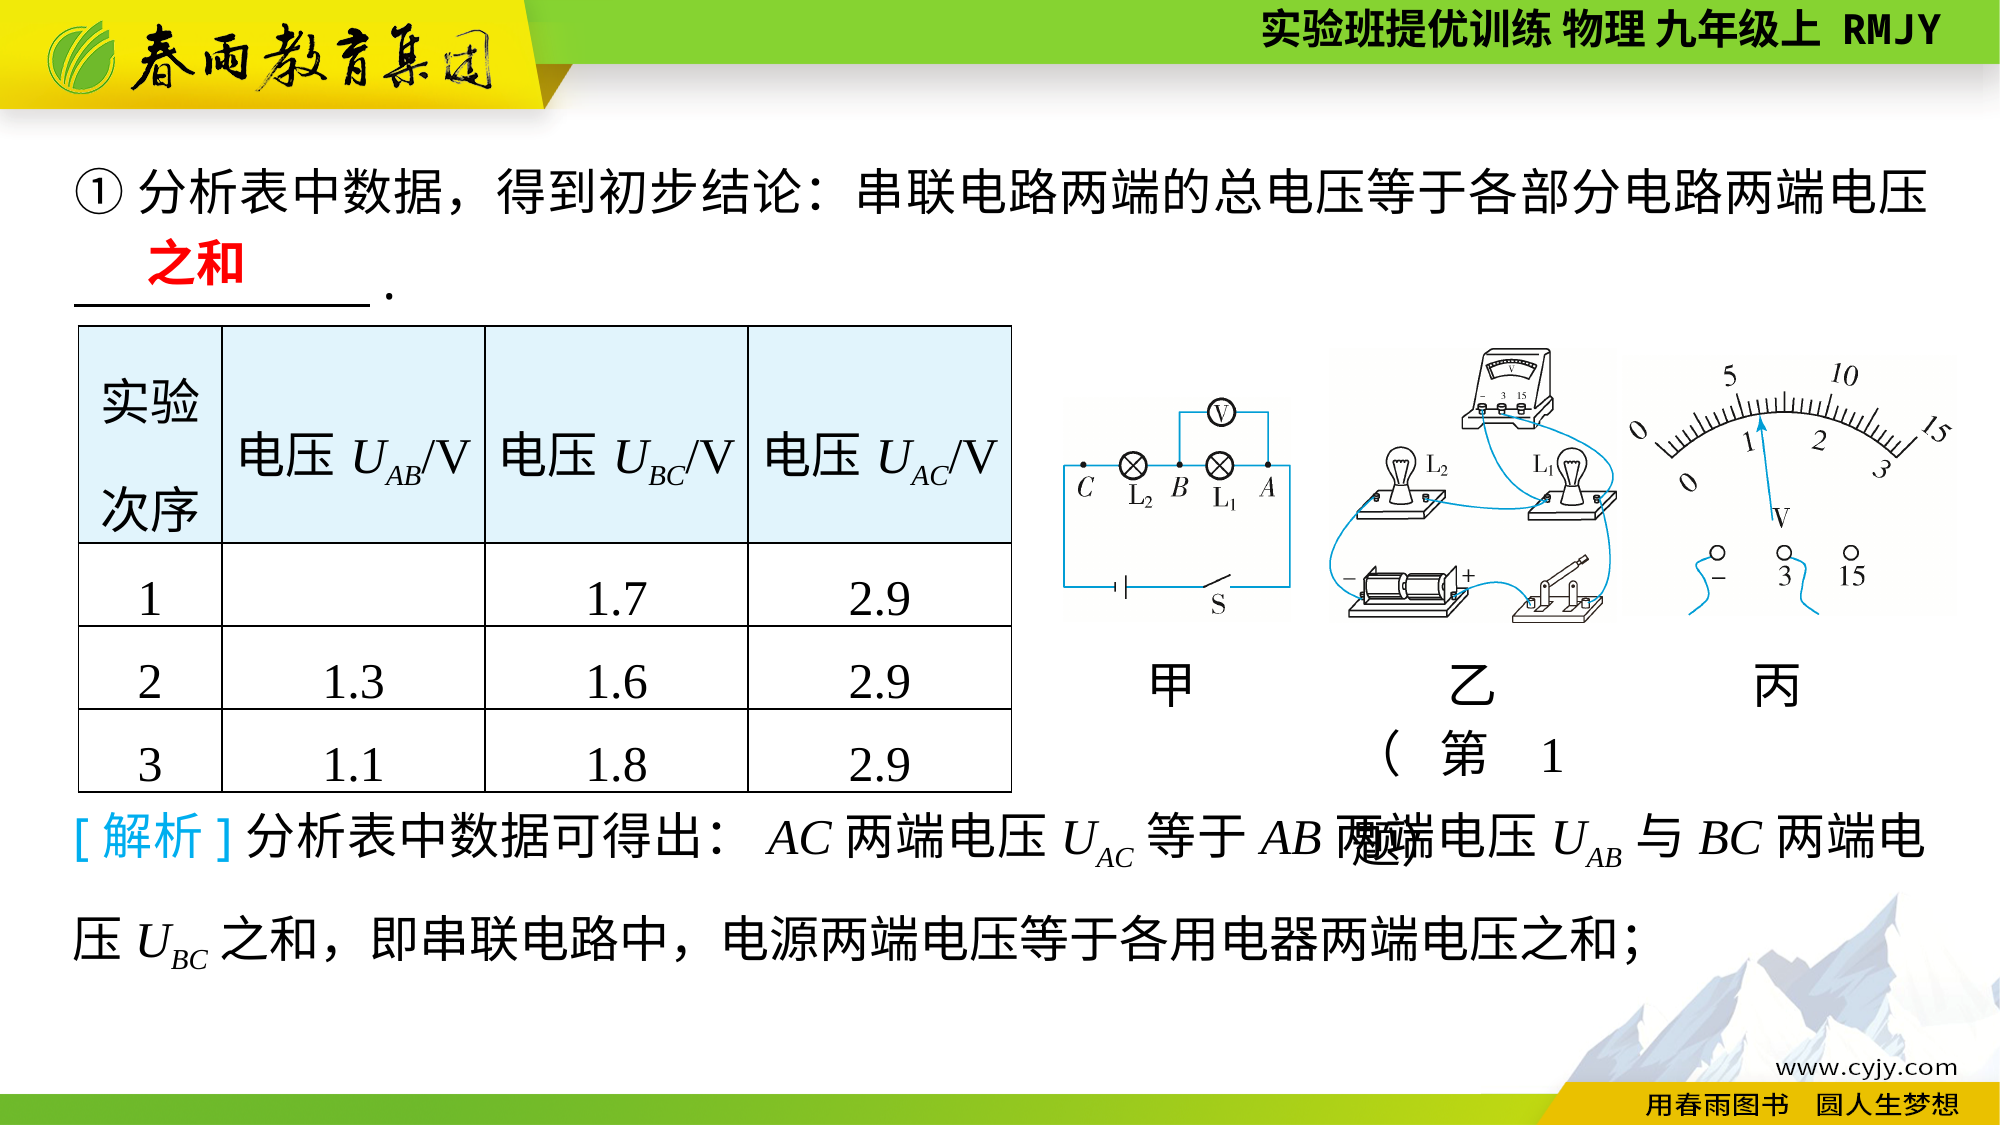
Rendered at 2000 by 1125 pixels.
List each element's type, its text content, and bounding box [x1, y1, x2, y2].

table_header 电压UAB/V [223, 327, 484, 542]
table_header 电压UAC/V [749, 327, 1011, 542]
table_cell 1.1 [223, 710, 484, 763]
text_box 甲 [1131, 631, 1212, 721]
text_box [解析]分析表中数据可得出：AC两端电压UAC等于AB两端电压UAB与BC两端电压UBC之和，即串联电路中，电源两端电压等于各用电器两端电压之和； [57, 763, 1942, 983]
table_cell 3 [79, 710, 221, 763]
table_cell [223, 544, 484, 625]
text_box （第1题） [1336, 684, 1592, 763]
list ①分析表中数据，得到初步结论：串联电路两端的总电压等于各部分电路两端电压 . [59, 122, 1944, 320]
picture [0, 0, 2000, 1125]
table_cell 1.3 [223, 627, 484, 708]
table_cell 1.8 [486, 710, 747, 763]
text_box 之和 [131, 224, 262, 300]
table_header 实验 次序 [79, 327, 221, 542]
text_box 乙 [1433, 631, 1513, 684]
table_cell 2.9 [749, 710, 1011, 763]
table_cell 1 [79, 544, 221, 625]
table_header 电压UBC/V [486, 327, 747, 542]
table_cell 1.7 [486, 544, 747, 625]
table_cell 2.9 [749, 627, 1011, 708]
text_box 丙 [1737, 624, 1818, 721]
table_cell 2 [79, 627, 221, 708]
table_cell 1.6 [486, 627, 747, 708]
table_cell 2.9 [749, 544, 1011, 625]
